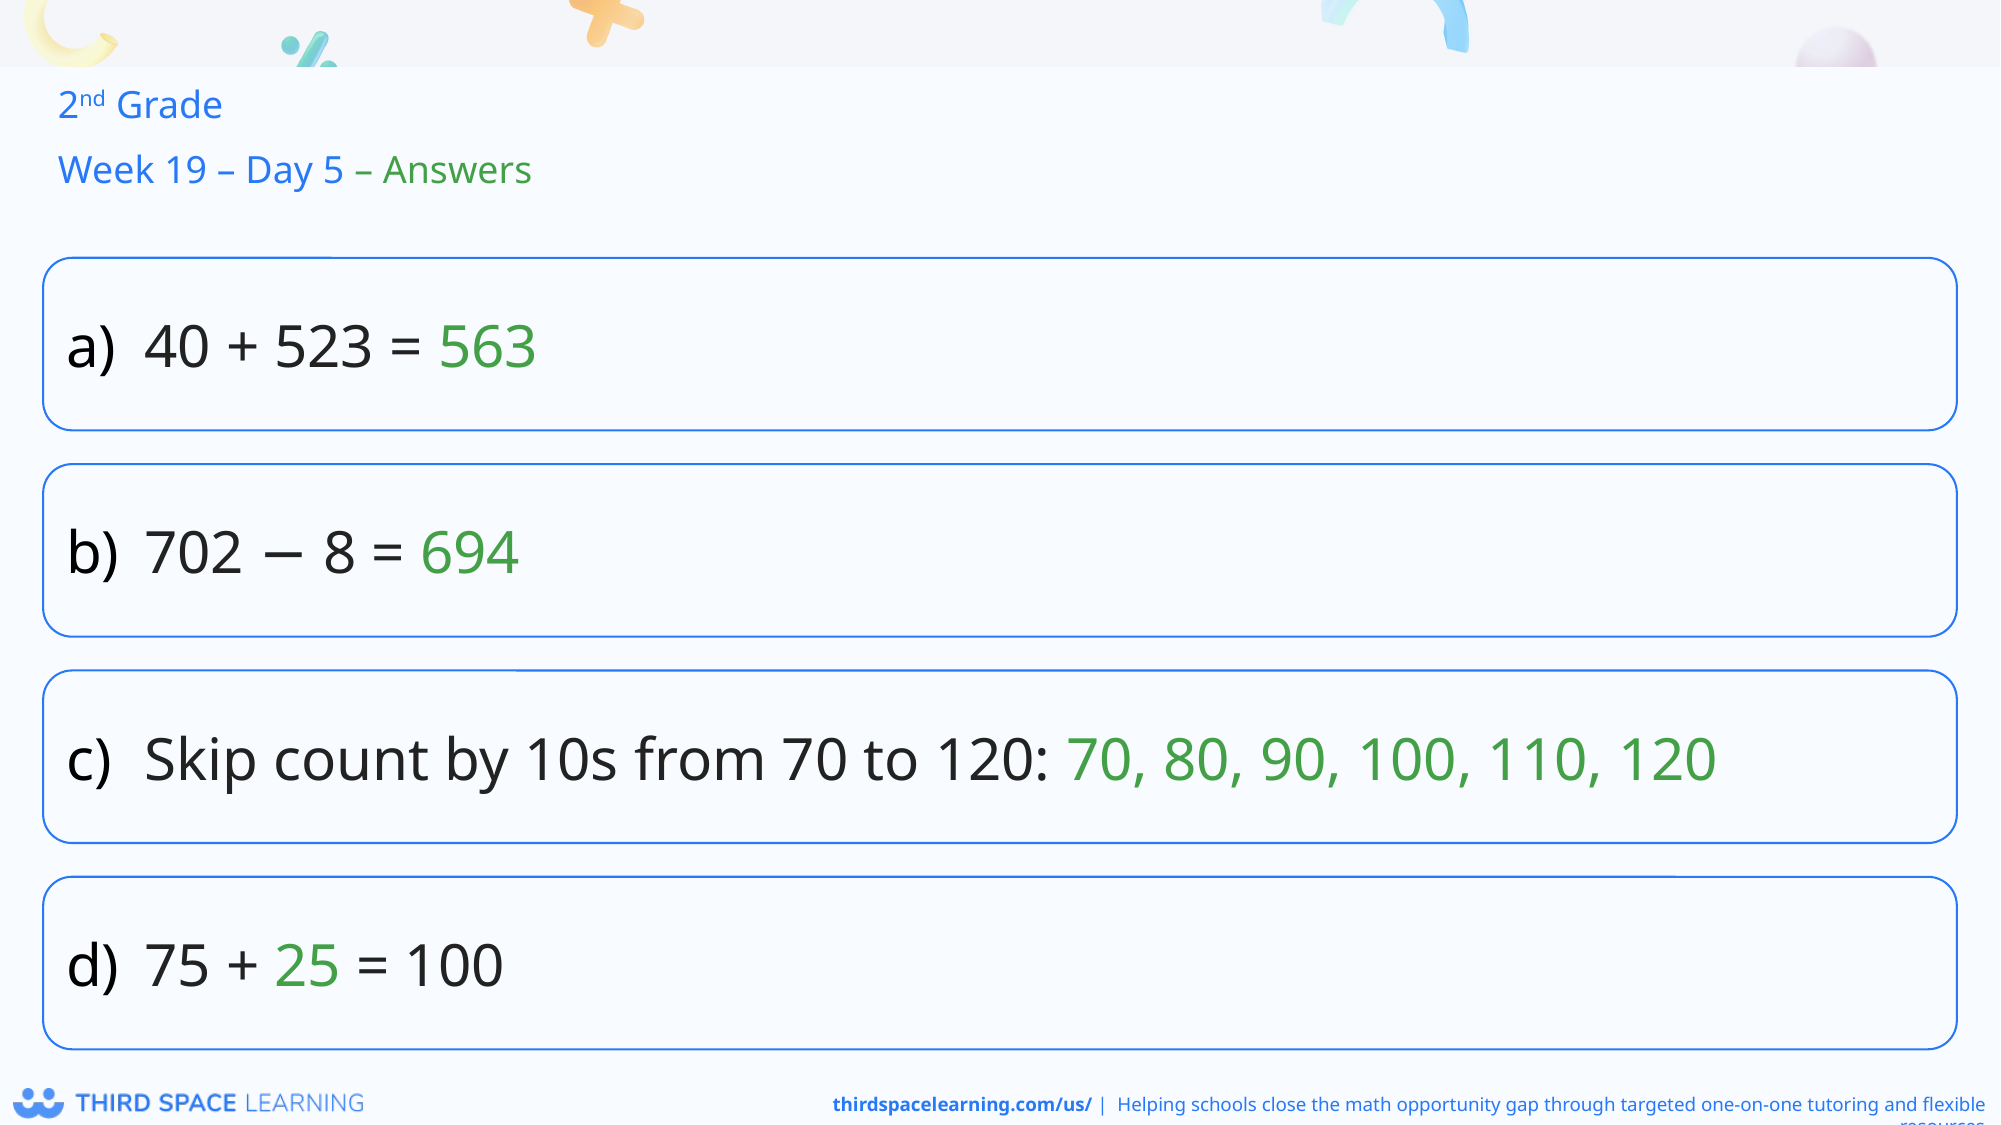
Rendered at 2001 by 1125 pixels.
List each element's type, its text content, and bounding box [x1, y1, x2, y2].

picture [13, 1088, 365, 1119]
list 702 − 8 = 694 [129, 478, 1939, 623]
list 40 + 523 = 563 [129, 272, 1939, 416]
list Skip count by 10s from 70 to 120: 70, 80, 90, 100, 110, 120 [129, 684, 1939, 829]
text_box 2nd Grade Week 19 – Day 5 – Answers [43, 73, 705, 212]
picture [0, 0, 2000, 67]
list 75 + 25 = 100 [129, 891, 1939, 1035]
